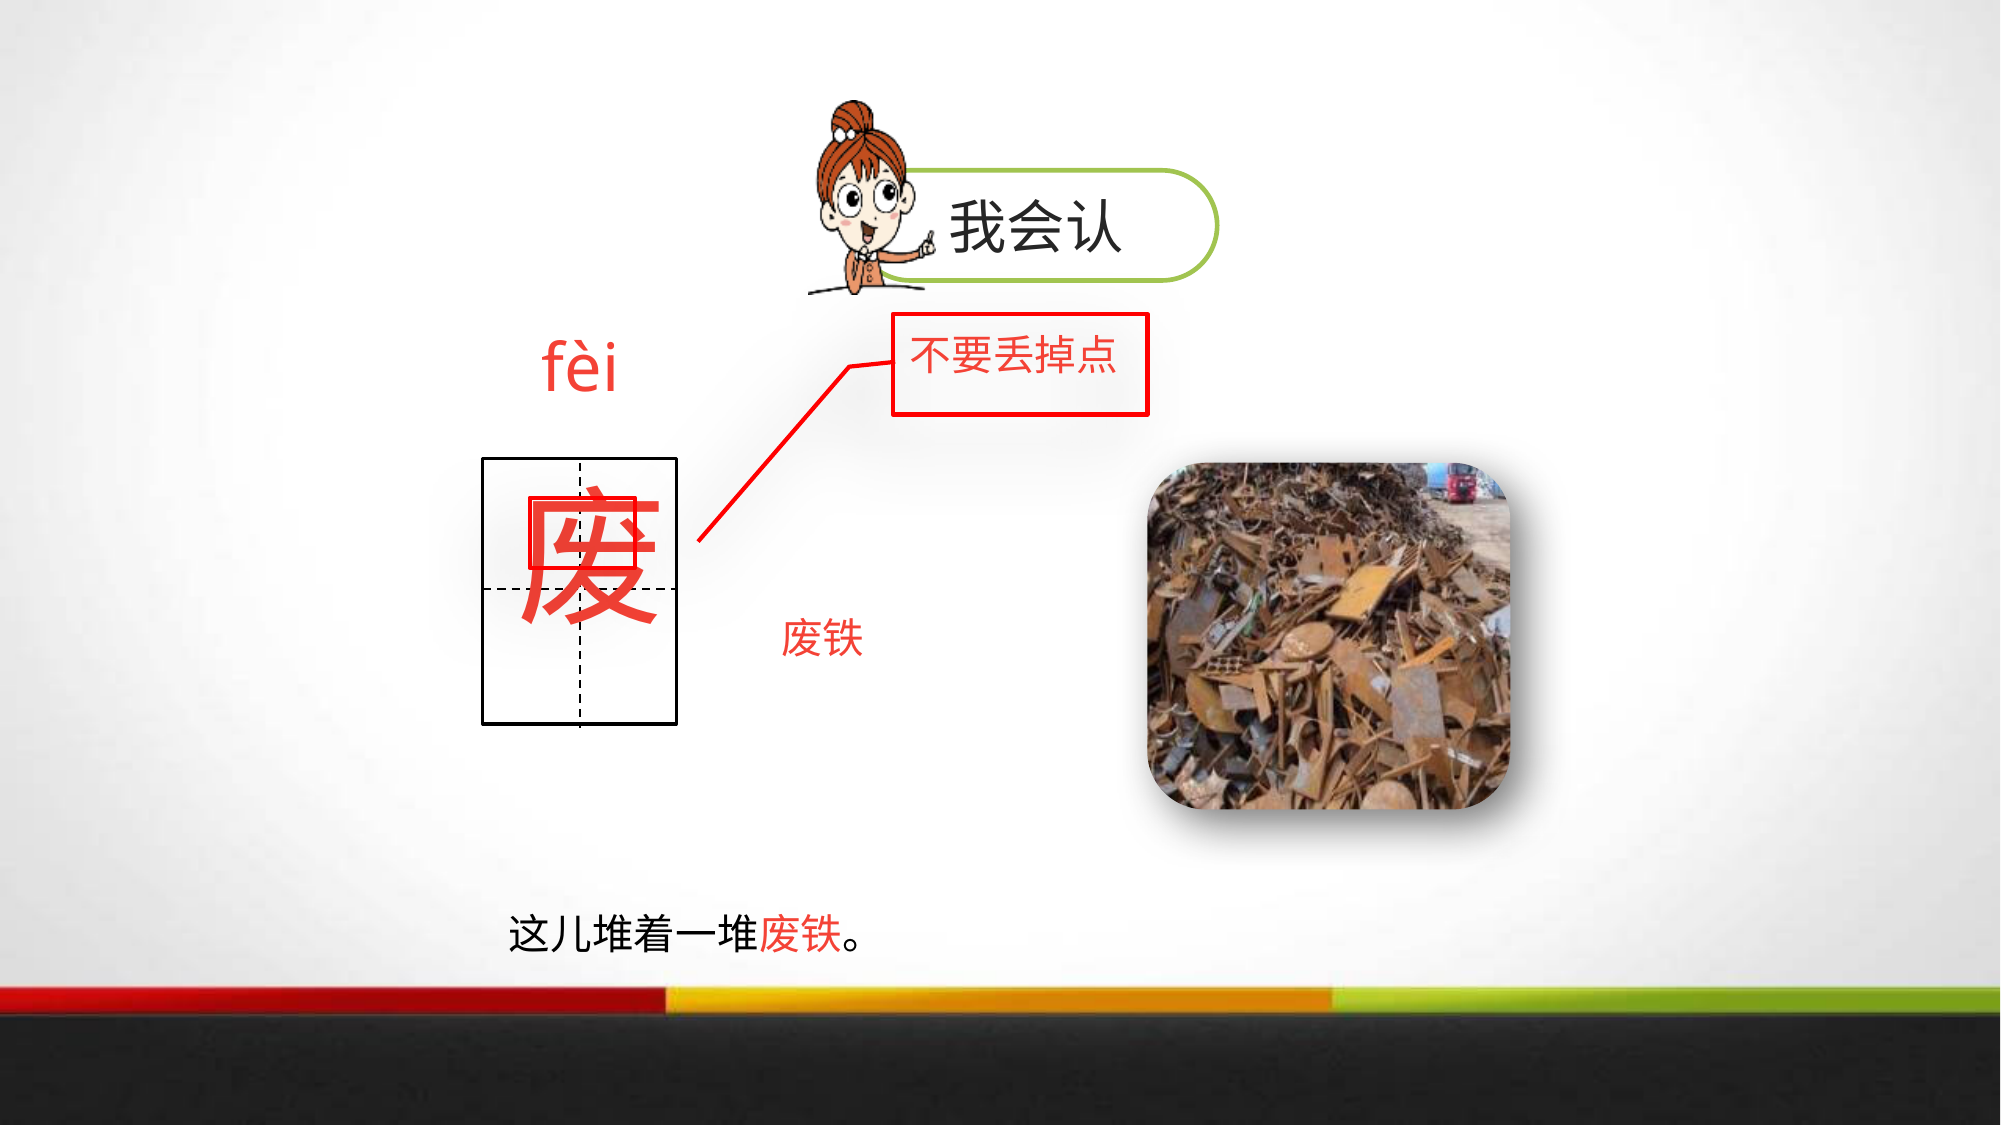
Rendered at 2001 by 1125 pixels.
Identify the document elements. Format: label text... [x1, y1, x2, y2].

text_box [482, 317, 683, 729]
text_box 这儿堆着一堆废铁。 [462, 874, 1074, 970]
text_box 我会认 [940, 168, 1220, 283]
text_box 废铁 [765, 603, 880, 669]
text_box [696, 312, 1150, 543]
text_box 不要丢掉点 [894, 321, 1134, 387]
picture [0, 0, 2001, 1125]
